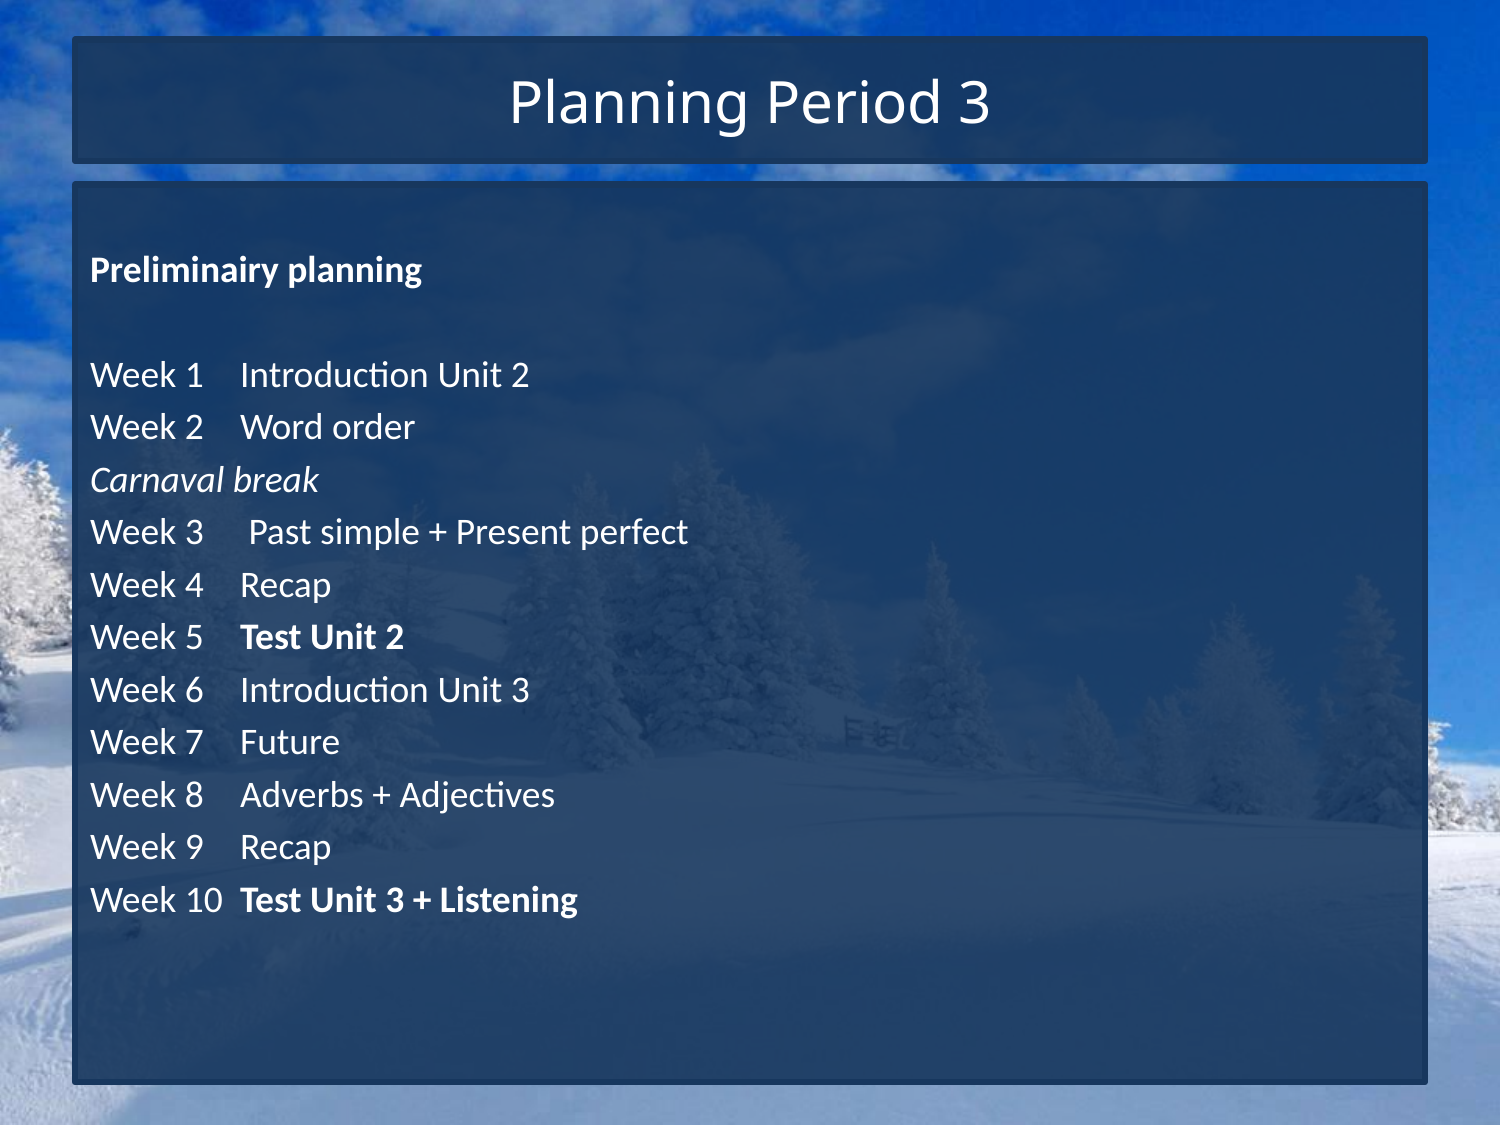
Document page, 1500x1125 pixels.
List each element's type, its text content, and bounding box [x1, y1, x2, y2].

list Preliminairy planning Week 1 Introduction Unit 2 Week 2 Word order Carnaval break Week 3 Past simple + Present perfect Week 4 Recap Week 5 Test Unit 2 Week 6 Introduction Unit 3 Week 7 Future Week 8 Adverbs + Adjectives Week 9 Recap Week 10 Test Unit 3 + Listening [72, 181, 1428, 1085]
title Planning Period 3 [72, 36, 1428, 164]
picture [0, 0, 1500, 1125]
